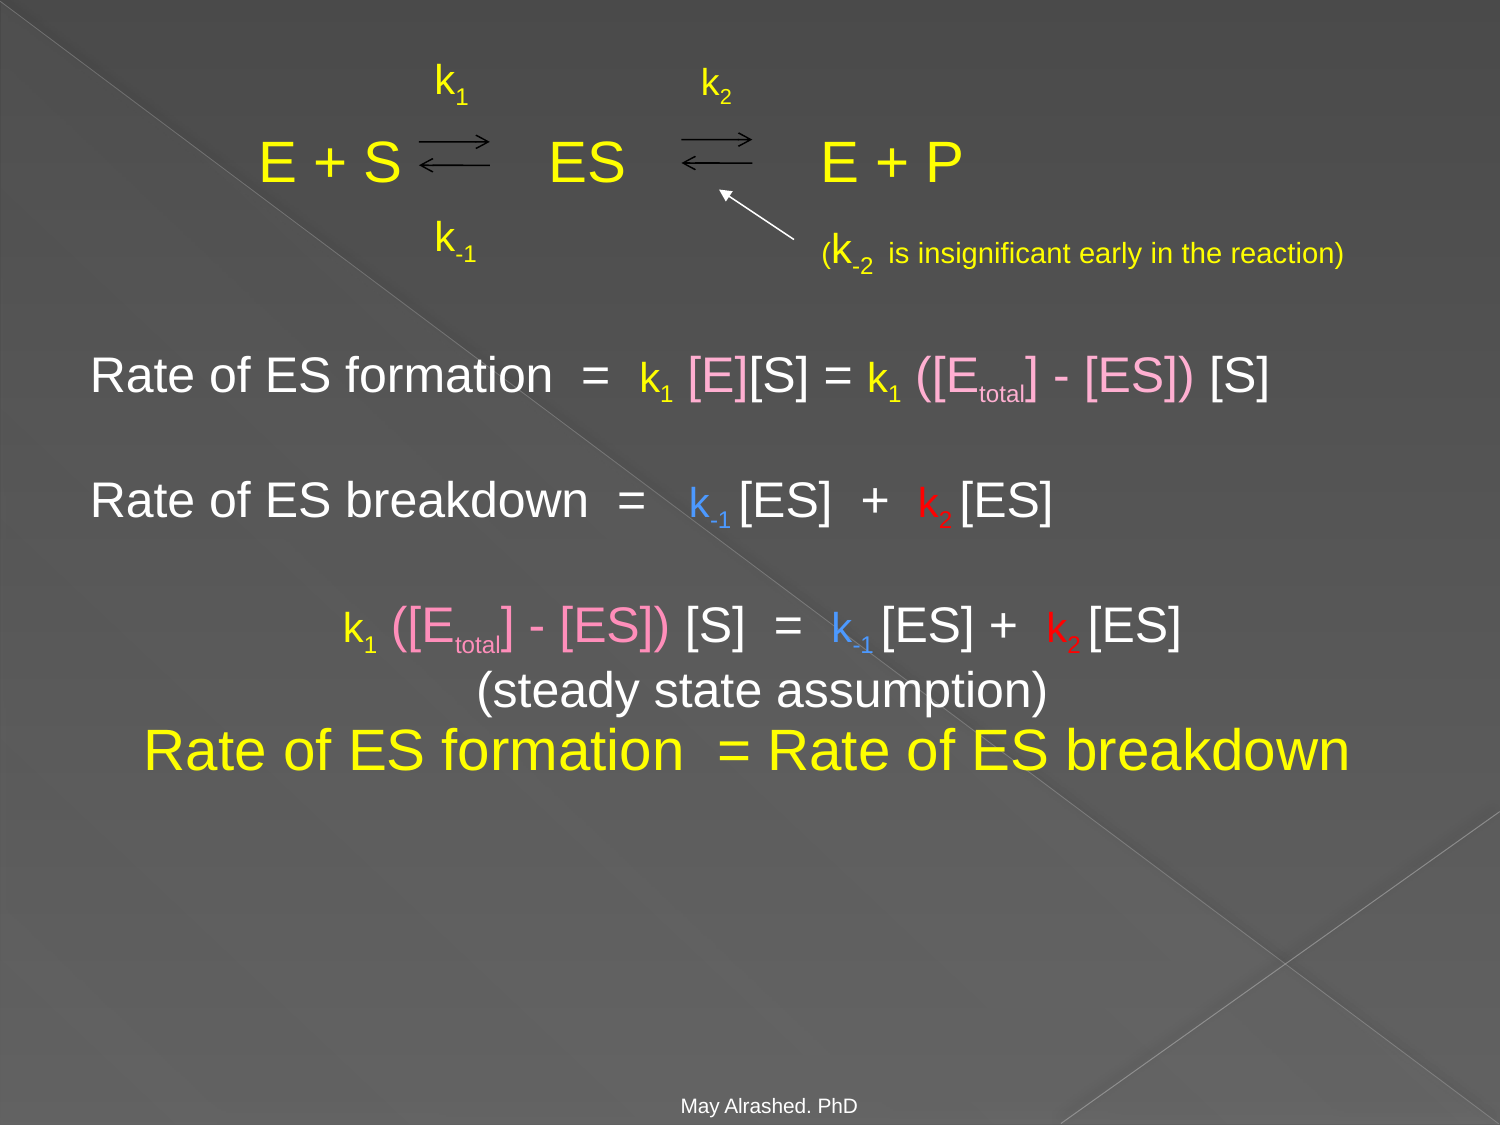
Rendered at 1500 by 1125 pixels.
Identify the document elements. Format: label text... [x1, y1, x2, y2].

text_box Rate of ES formation = Rate of ES breakdown [129, 704, 1384, 790]
footer May Alrashed. PhD [419, 1075, 1119, 1125]
text_box Rate of ES formation = k1 [E][S] = k1 ([Etotal] - [ES]) [S] Rate of ES breakdown = k-1 [ES] + k2 [ES] k1 ([Etotal] - [ES]) [S] = k-1 [ES] + k2 [ES] (steady state assumption) [75, 335, 1450, 726]
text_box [243, 45, 1407, 314]
